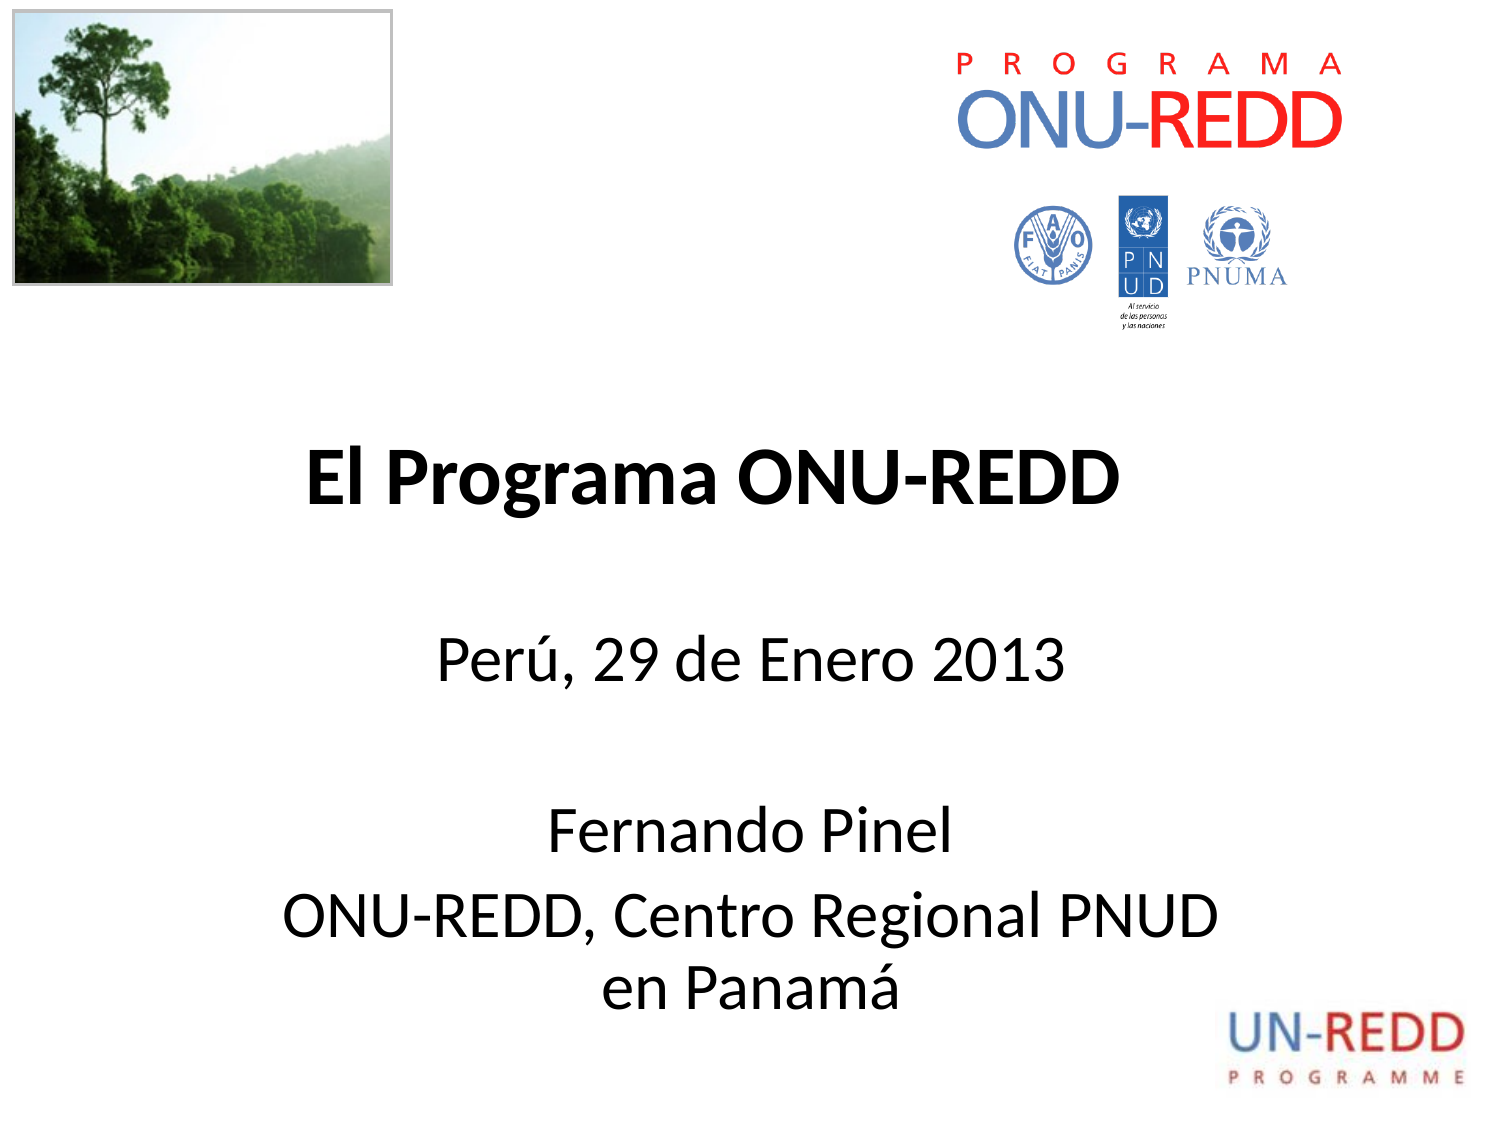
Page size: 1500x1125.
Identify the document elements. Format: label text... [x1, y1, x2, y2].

picture [1215, 987, 1471, 1098]
picture [952, 48, 1371, 330]
subtitle Perú, 29 de Enero 2013 Fernando Pinel ONU-REDD, Centro Regional PNUD en Panamá [225, 616, 1277, 905]
title El Programa ONU-REDD [85, 300, 1361, 543]
picture [15, 13, 390, 283]
